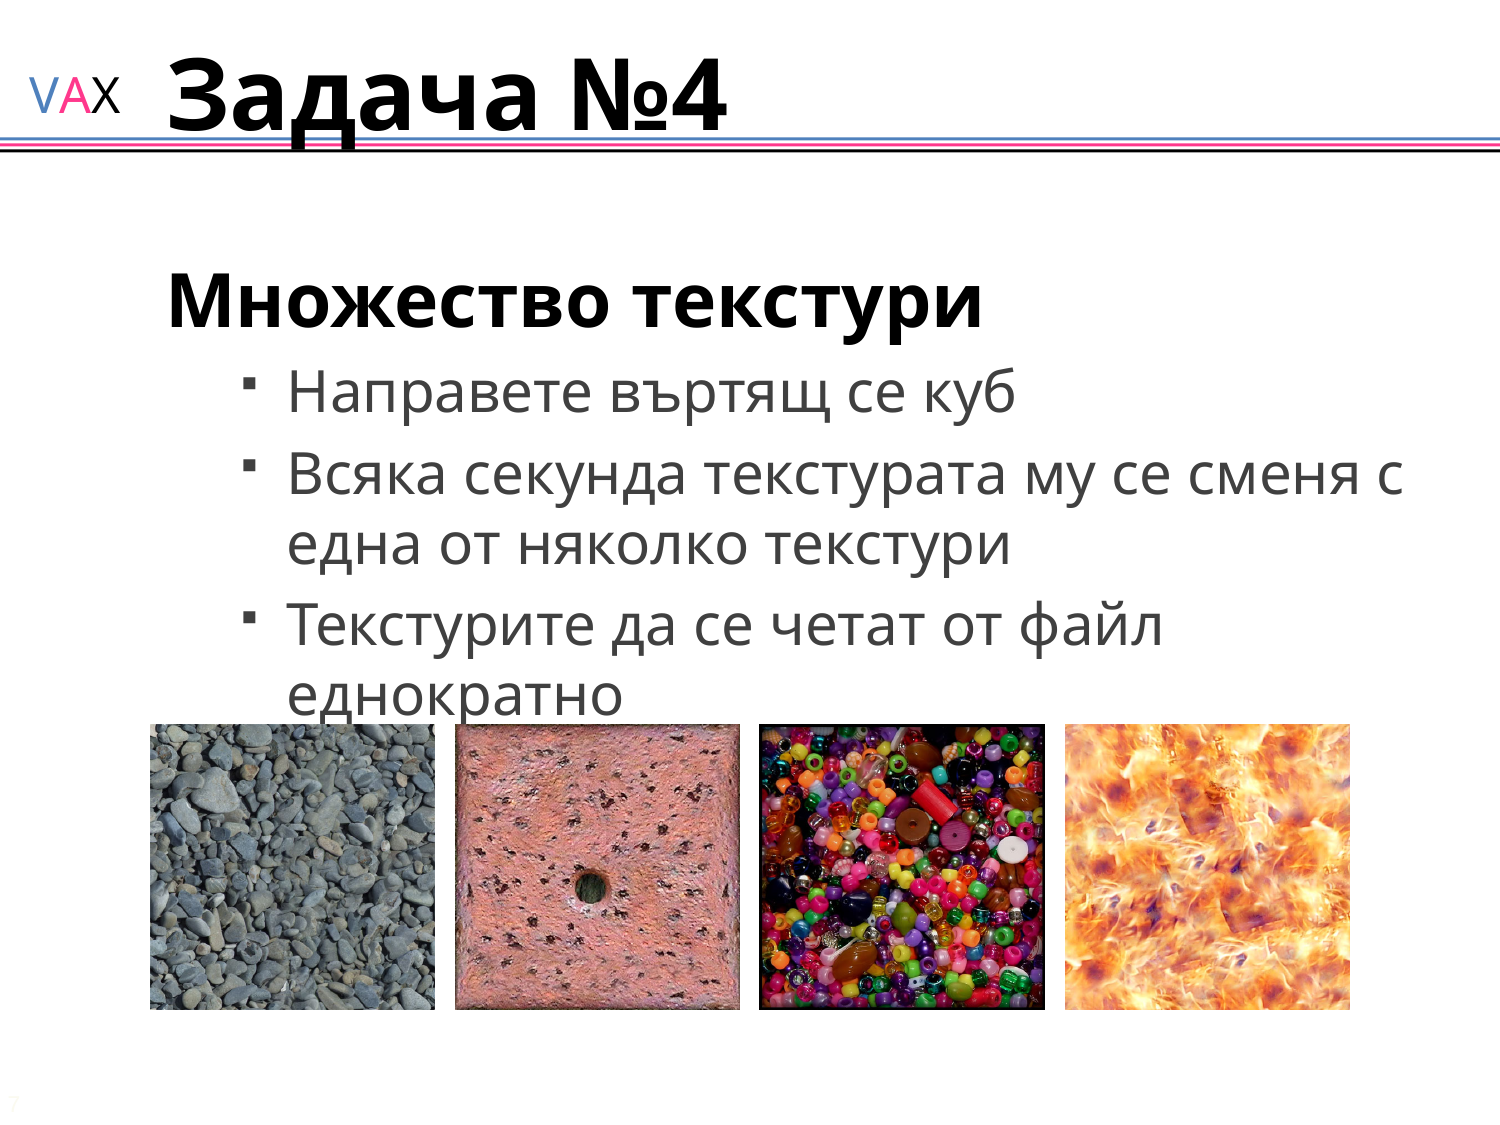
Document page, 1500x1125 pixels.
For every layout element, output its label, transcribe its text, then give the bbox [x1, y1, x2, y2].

title Задача №4 [0, 37, 1500, 144]
picture [759, 724, 1046, 1011]
list Множество текстури Направете въртящ се куб Всяка секунда текстурата му се сменя с една от няколко текстури Текстурите да се четат от файл еднократно [150, 200, 1488, 1113]
picture [1064, 724, 1351, 1011]
picture [454, 724, 741, 1011]
picture [149, 724, 436, 1011]
